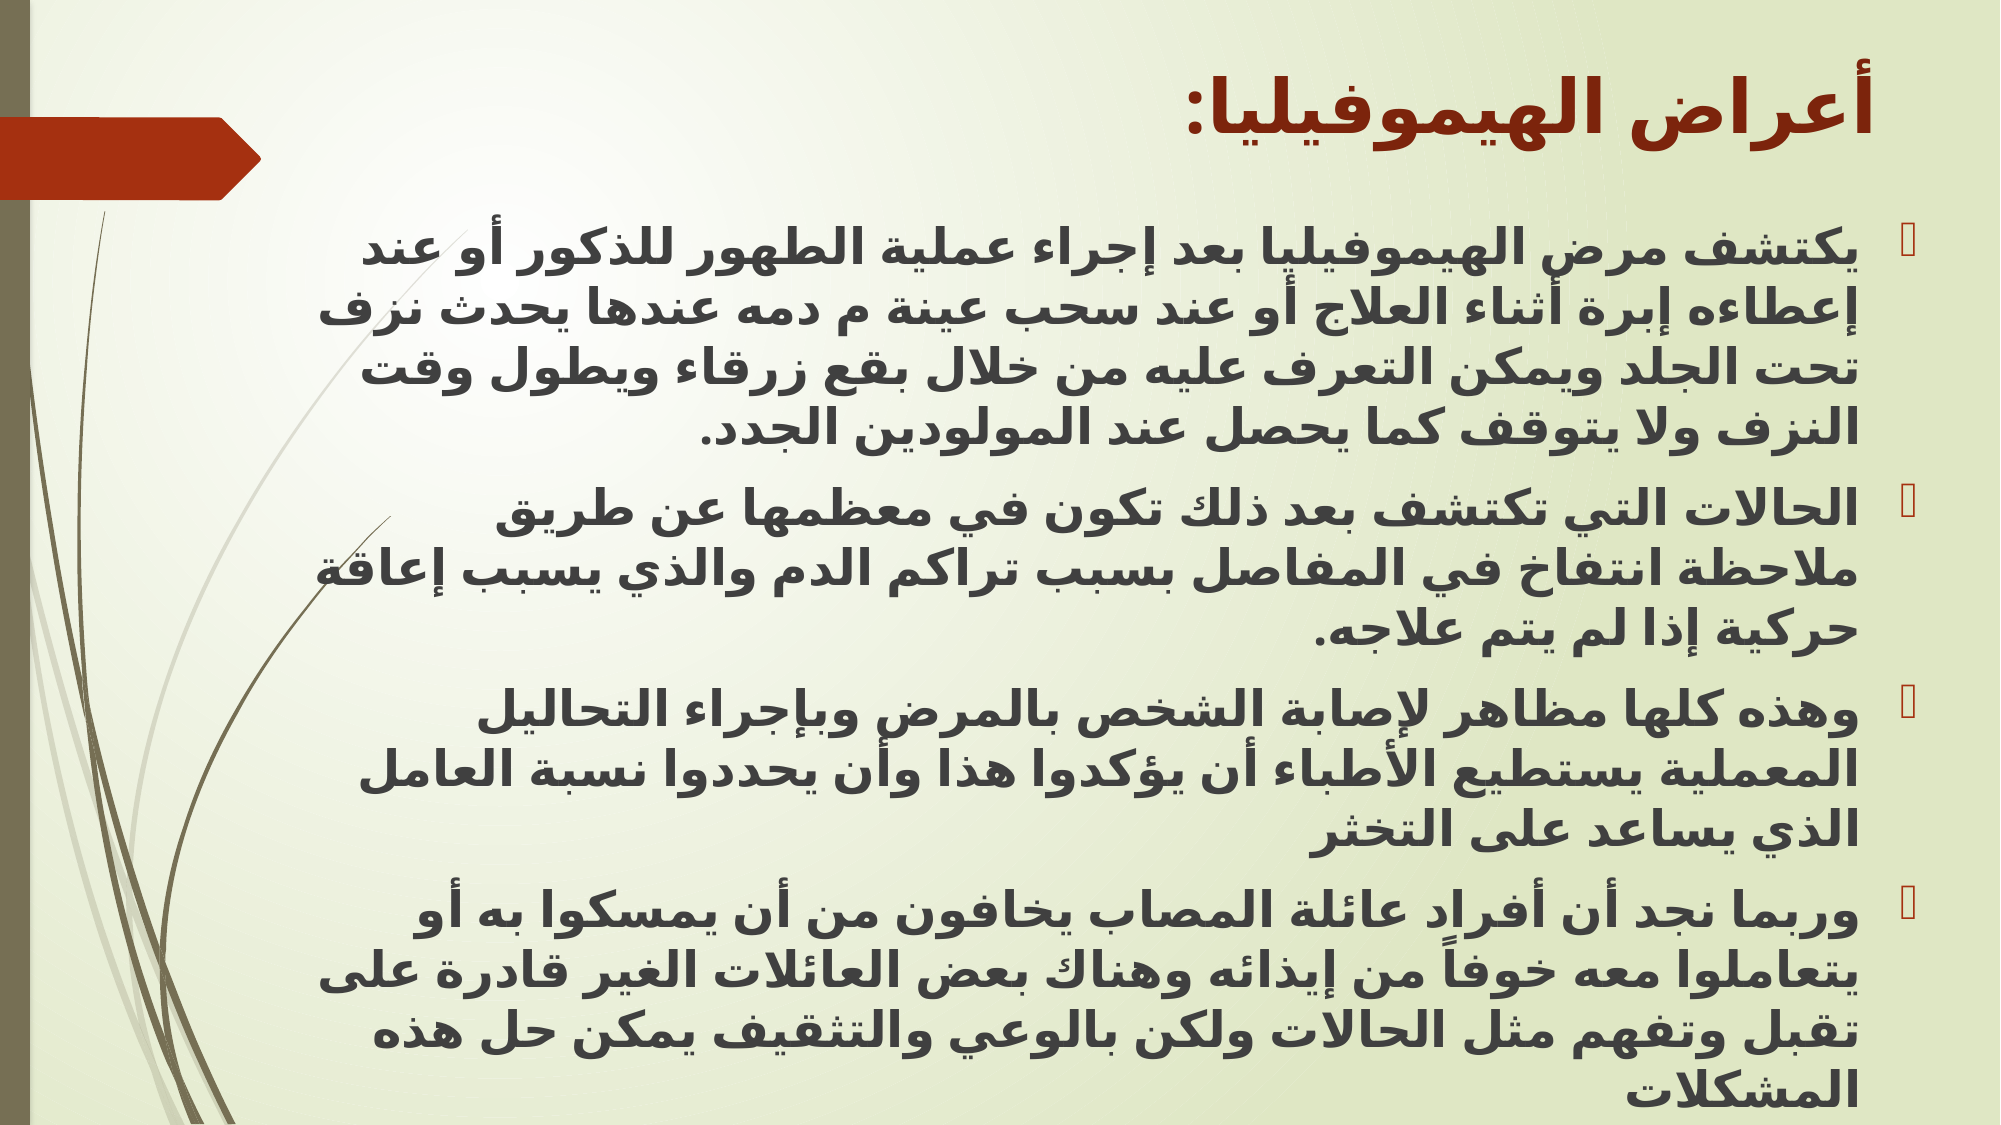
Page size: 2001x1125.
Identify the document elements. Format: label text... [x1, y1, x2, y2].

title أعراض الهيموفيليا: [430, 51, 1893, 207]
list يكتشف مرض الهيموفيليا بعد إجراء عملية الطهور للذكور أو عند إعطاءه إبرة أثناء العلاج أو عند سحب عينة م دمه عندها يحدث نزف تحت الجلد ويمكن التعرف عليه من خلال بقع زرقاء ويطول وقت النزف ولا يتوقف كما يحصل عند المولودين الجدد. الحالات التي تكتشف بعد ذلك تكون في معظمها عن طريق ملاحظة انتفاخ في المفاصل بسبب تراكم الدم والذي يسبب إعاقة حركية إذا لم يتم علاجه. وهذه كلها مظاهر لإصابة الشخص بالمرض وبإجراء التحاليل المعملية يستطيع الأطباء أن يؤكدوا هذا وأن يحددوا نسبة العامل الذي يساعد على التخثر وربما نجد أن أفراد عائلة المصاب يخافون من أن يمسكوا به أو يتعاملوا معه خوفاً من إيذائه وهناك بعض العائلات الغير قادرة على تقبل وتفهم مثل الحالات ولكن بالوعي والتثقيف يمكن حل هذه المشكلات [285, 207, 1934, 828]
